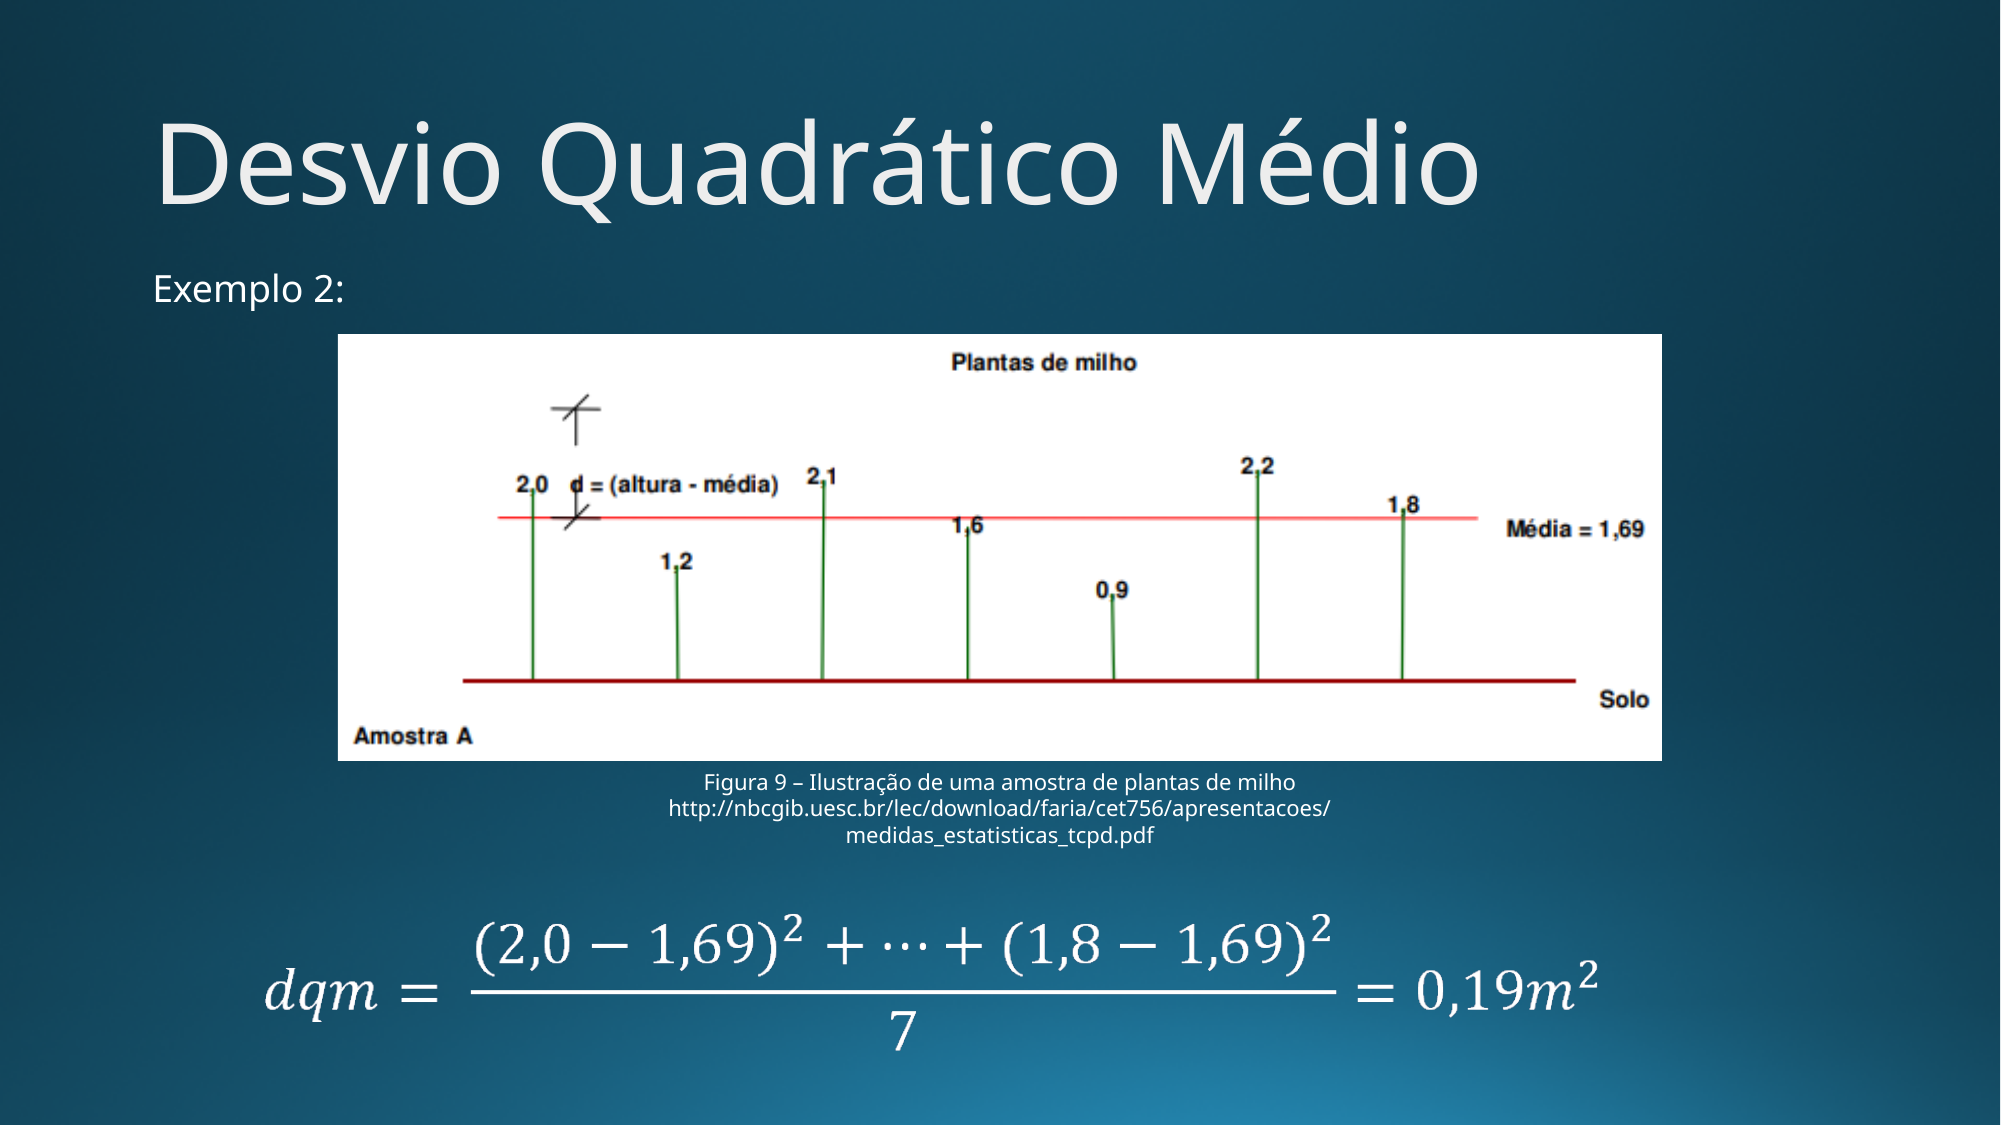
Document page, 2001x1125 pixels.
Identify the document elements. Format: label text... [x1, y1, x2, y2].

text_box Figura 9 – Ilustração de uma amostra de plantas de milho http://nbcgib.uesc.br/lec/download/faria/cet756/apresentacoes/medidas_estatisticas_tcpd.pdf [538, 769, 1462, 829]
picture [0, 0, 2001, 1125]
text_box Desvio Quadrático Médio [137, 59, 1863, 278]
text_box Exemplo 2: [137, 257, 376, 318]
